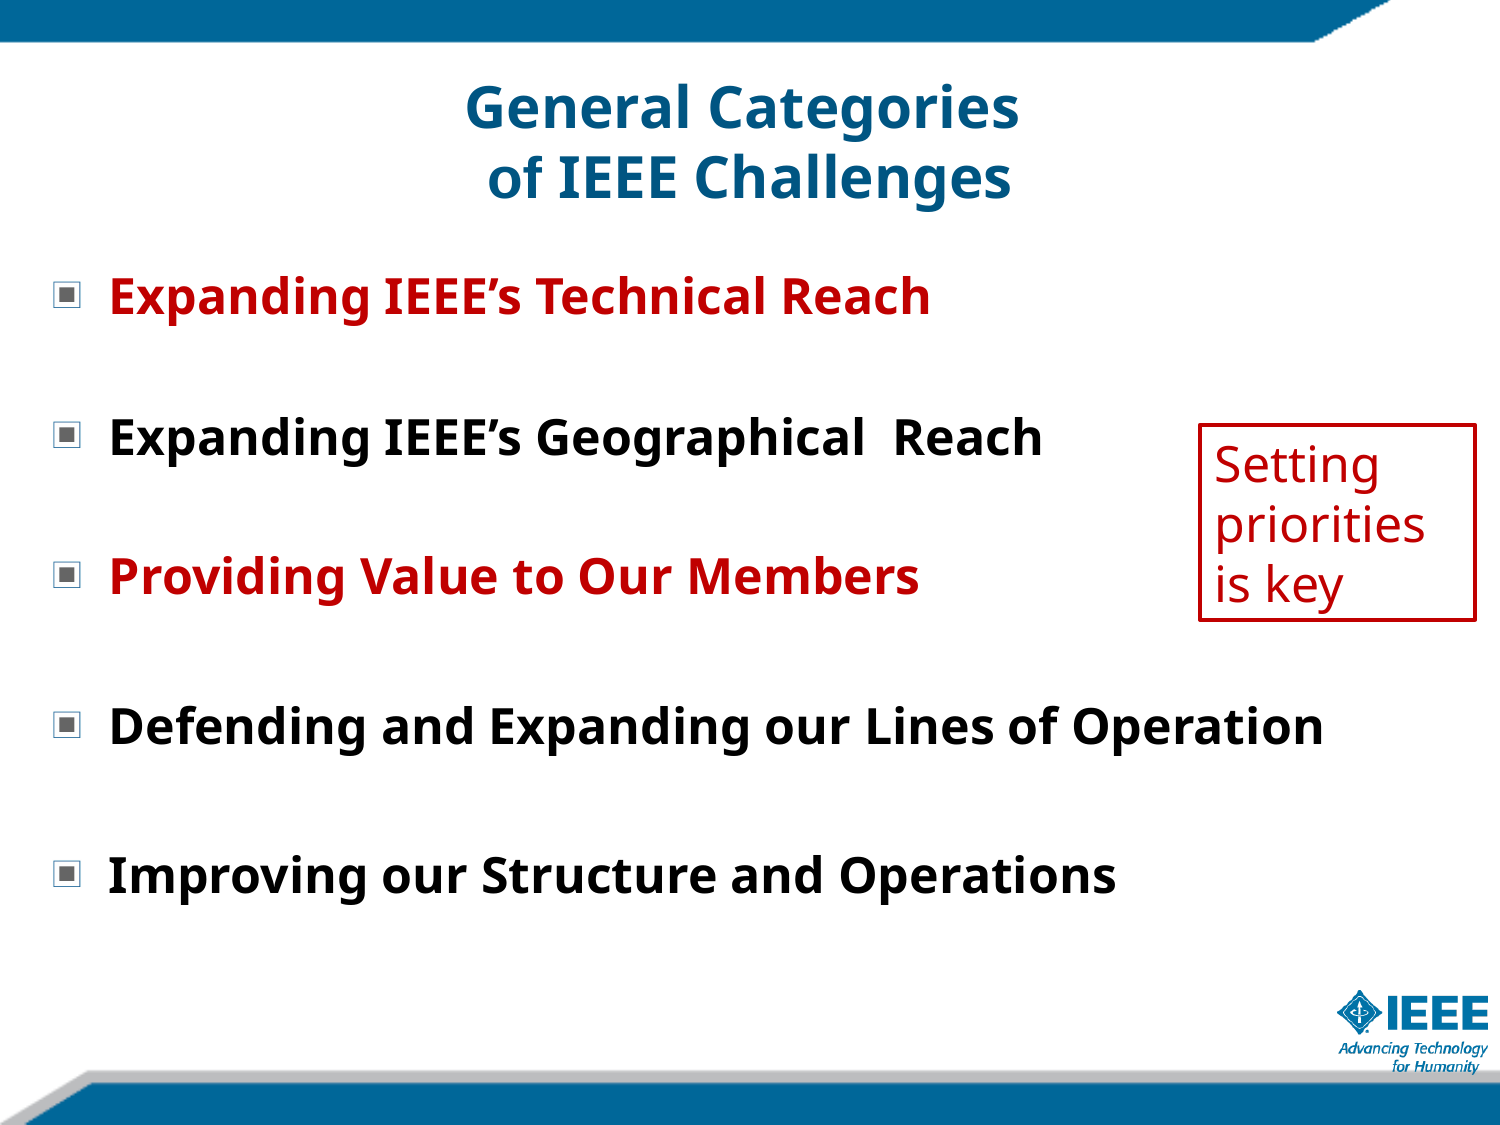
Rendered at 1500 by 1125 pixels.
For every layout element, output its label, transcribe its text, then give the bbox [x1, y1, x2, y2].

list Expanding IEEE’s Technical Reach Expanding IEEE’s Geographical Reach Providing Value to Our Members Defending and Expanding our Lines of Operation Improving our Structure and Operations [37, 187, 1451, 1013]
text_box Setting priorities is key [1198, 423, 1477, 622]
picture [0, 0, 1500, 1125]
title General Categories of IEEE Challenges [37, 62, 1463, 251]
